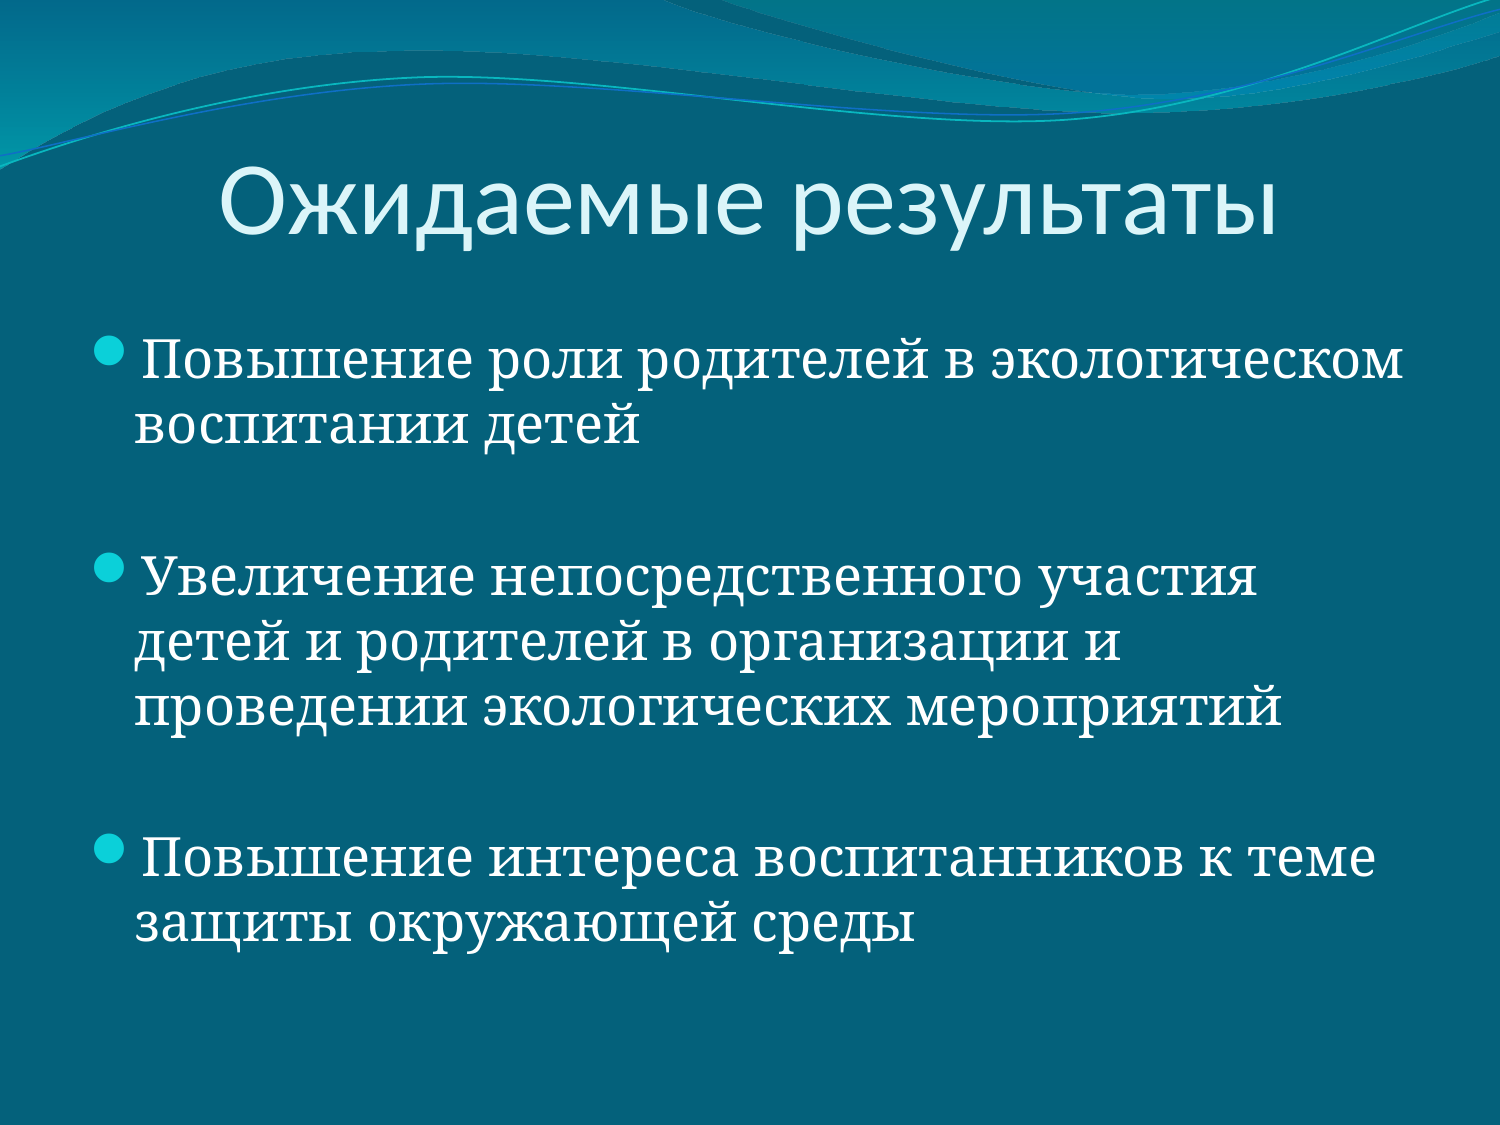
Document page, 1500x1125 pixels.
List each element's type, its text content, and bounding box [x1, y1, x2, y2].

list Повышение роли родителей в экологическом воспитании детей Увеличение непосредственного участия детей и родителей в организации и проведении экологических мероприятий Повышение интереса воспитанников к теме защиты окружающей среды [75, 317, 1425, 1038]
title Ожидаемые результаты [75, 115, 1425, 256]
